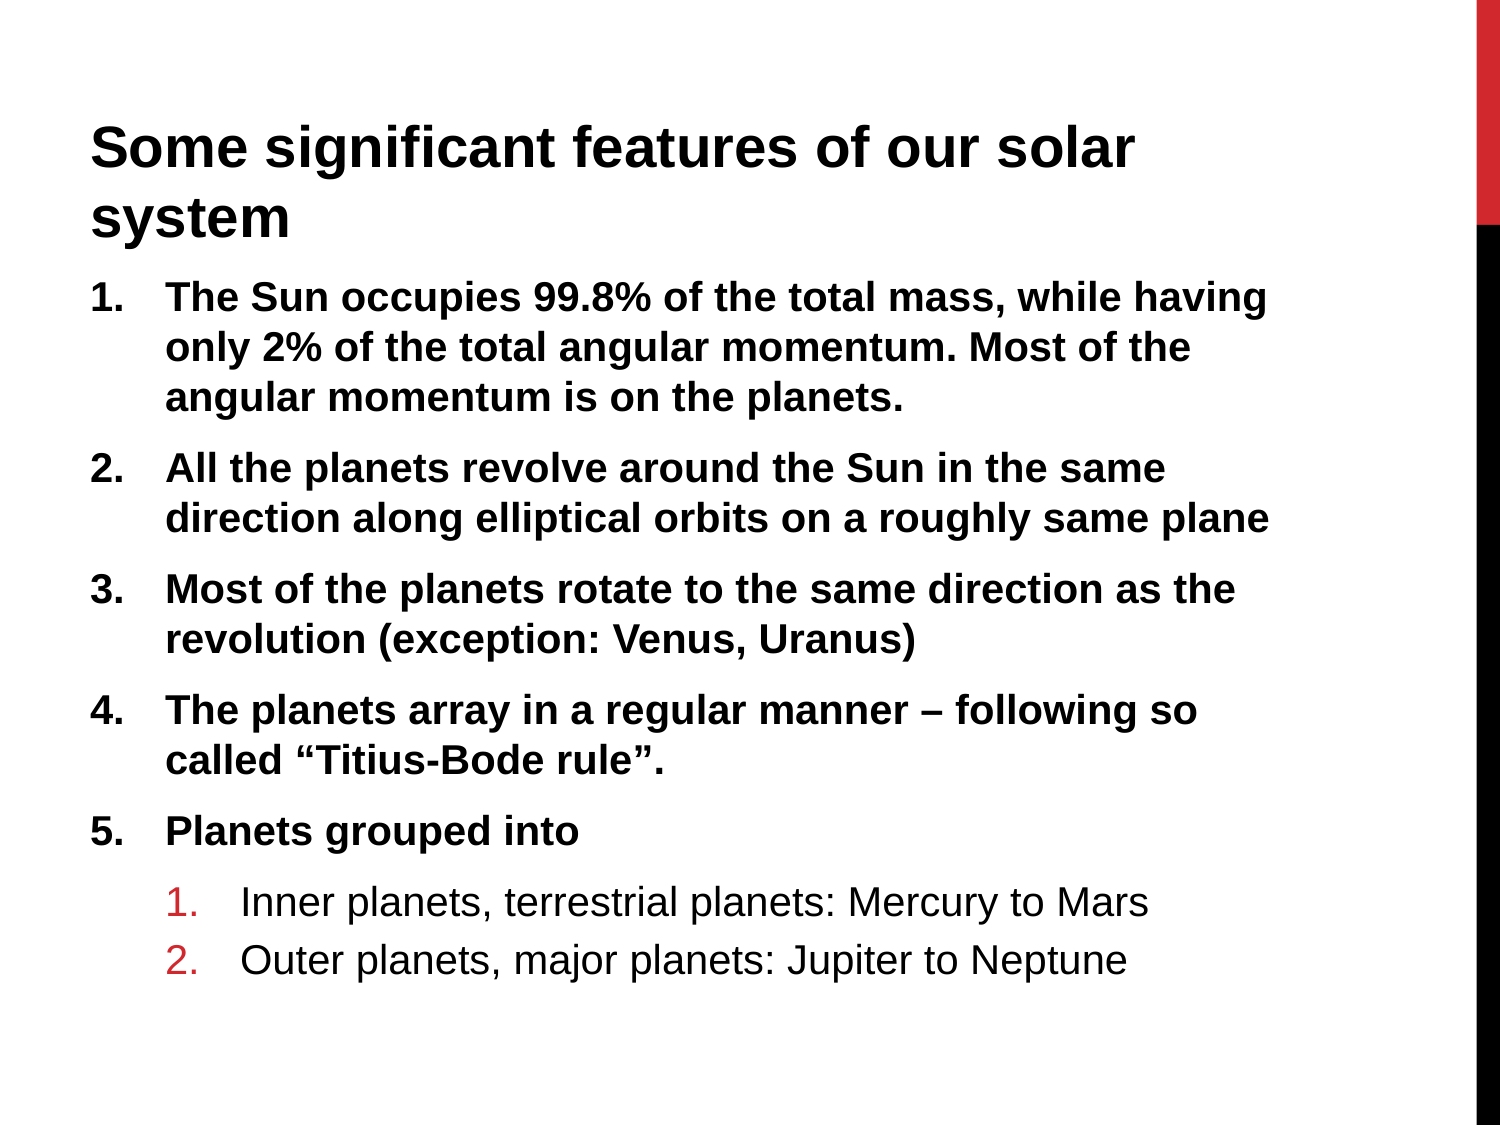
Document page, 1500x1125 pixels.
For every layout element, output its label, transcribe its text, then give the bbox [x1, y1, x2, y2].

list Some significant features of our solar system The Sun occupies 99.8% of the total mass, while having only 2% of the total angular momentum. Most of the angular momentum is on the planets. All the planets revolve around the Sun in the same direction along elliptical orbits on a roughly same plane Most of the planets rotate to the same direction as the revolution (exception: Venus, Uranus) The planets array in a regular manner – following so called “Titius-Bode rule”. Planets grouped into Inner planets, terrestrial planets: Mercury to Mars Outer planets, major planets: Jupiter to Neptune [75, 101, 1325, 1005]
